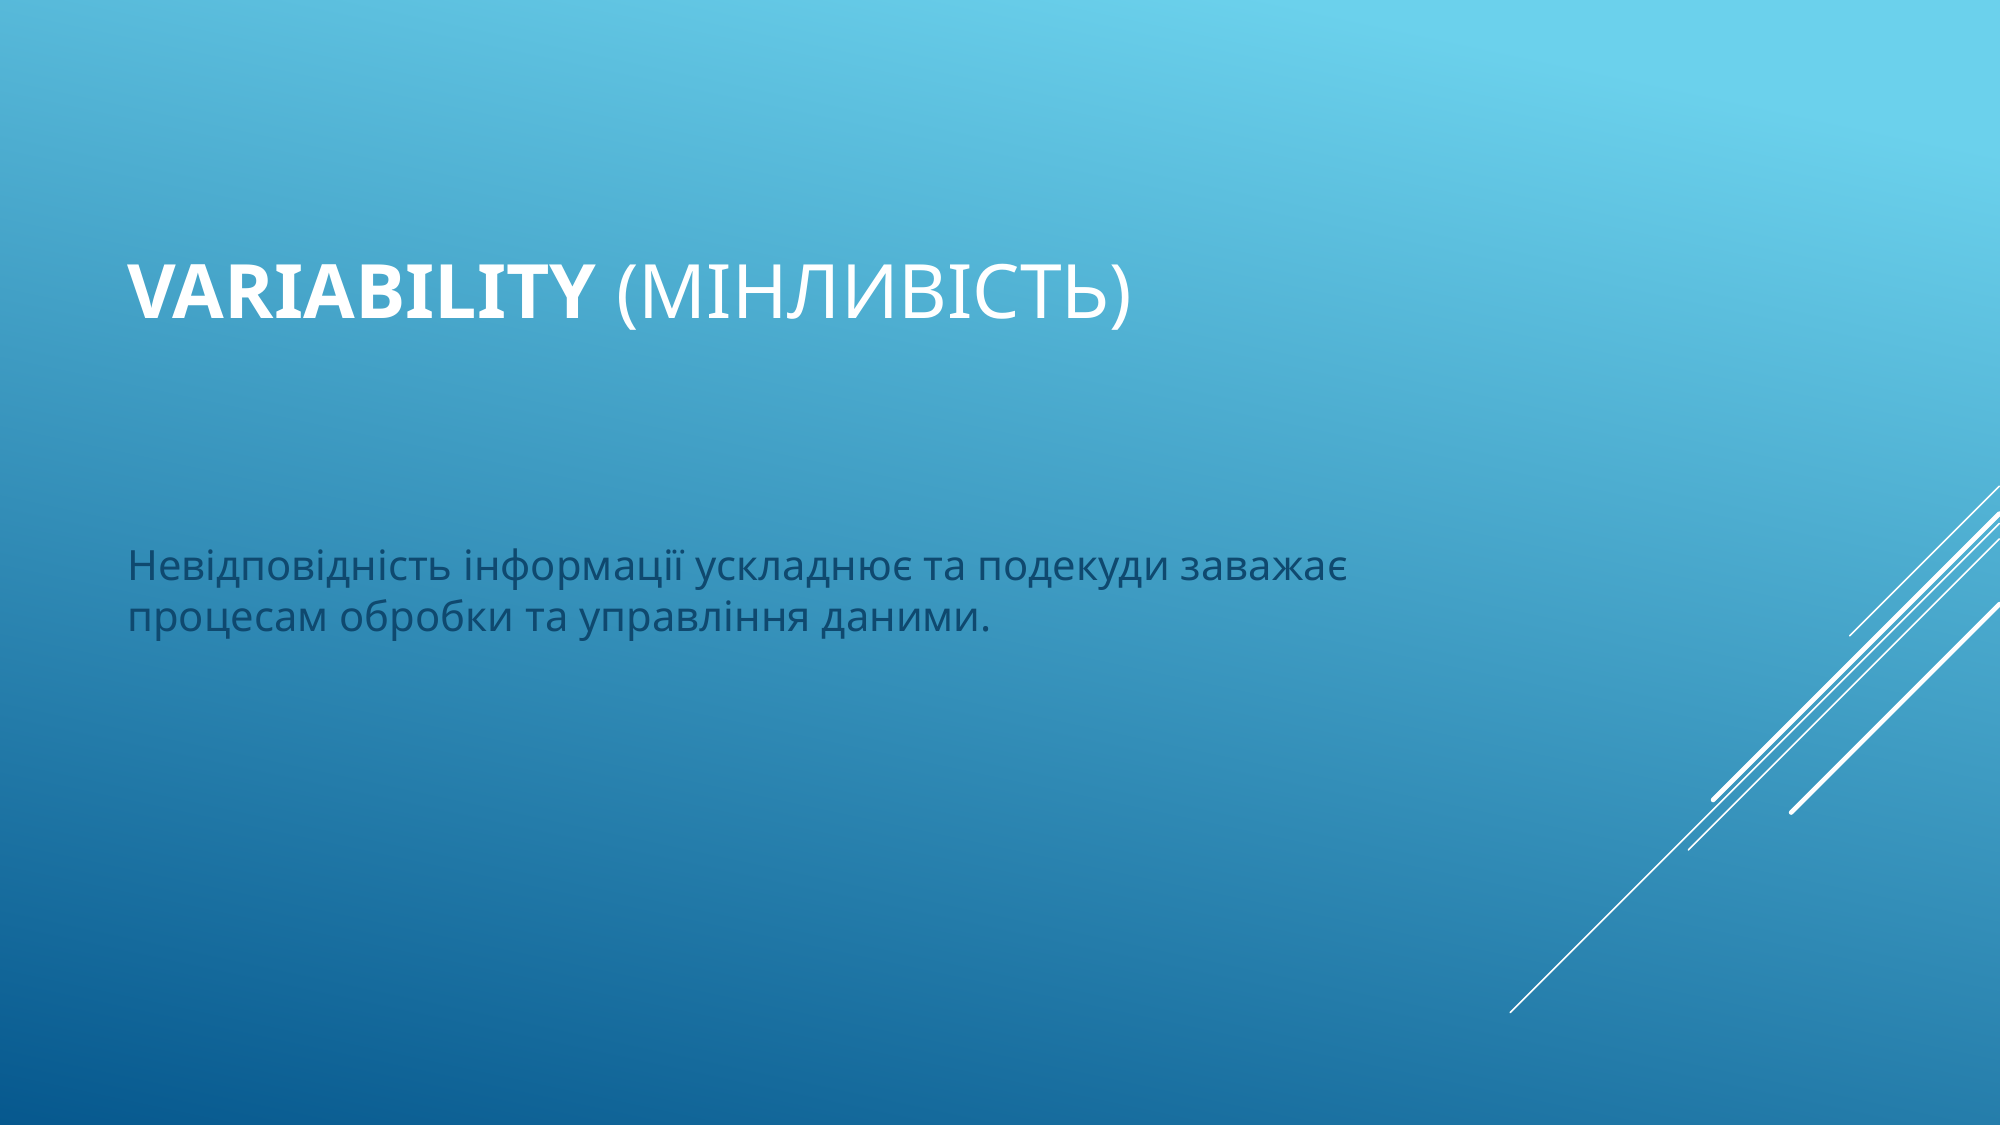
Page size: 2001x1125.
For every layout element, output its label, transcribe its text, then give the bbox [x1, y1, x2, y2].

title Variability (мінливість) [112, 165, 1513, 317]
list Невідповідність інформації ускладнює та подекуди заважає процесам обробки та управління даними. [112, 317, 1513, 911]
